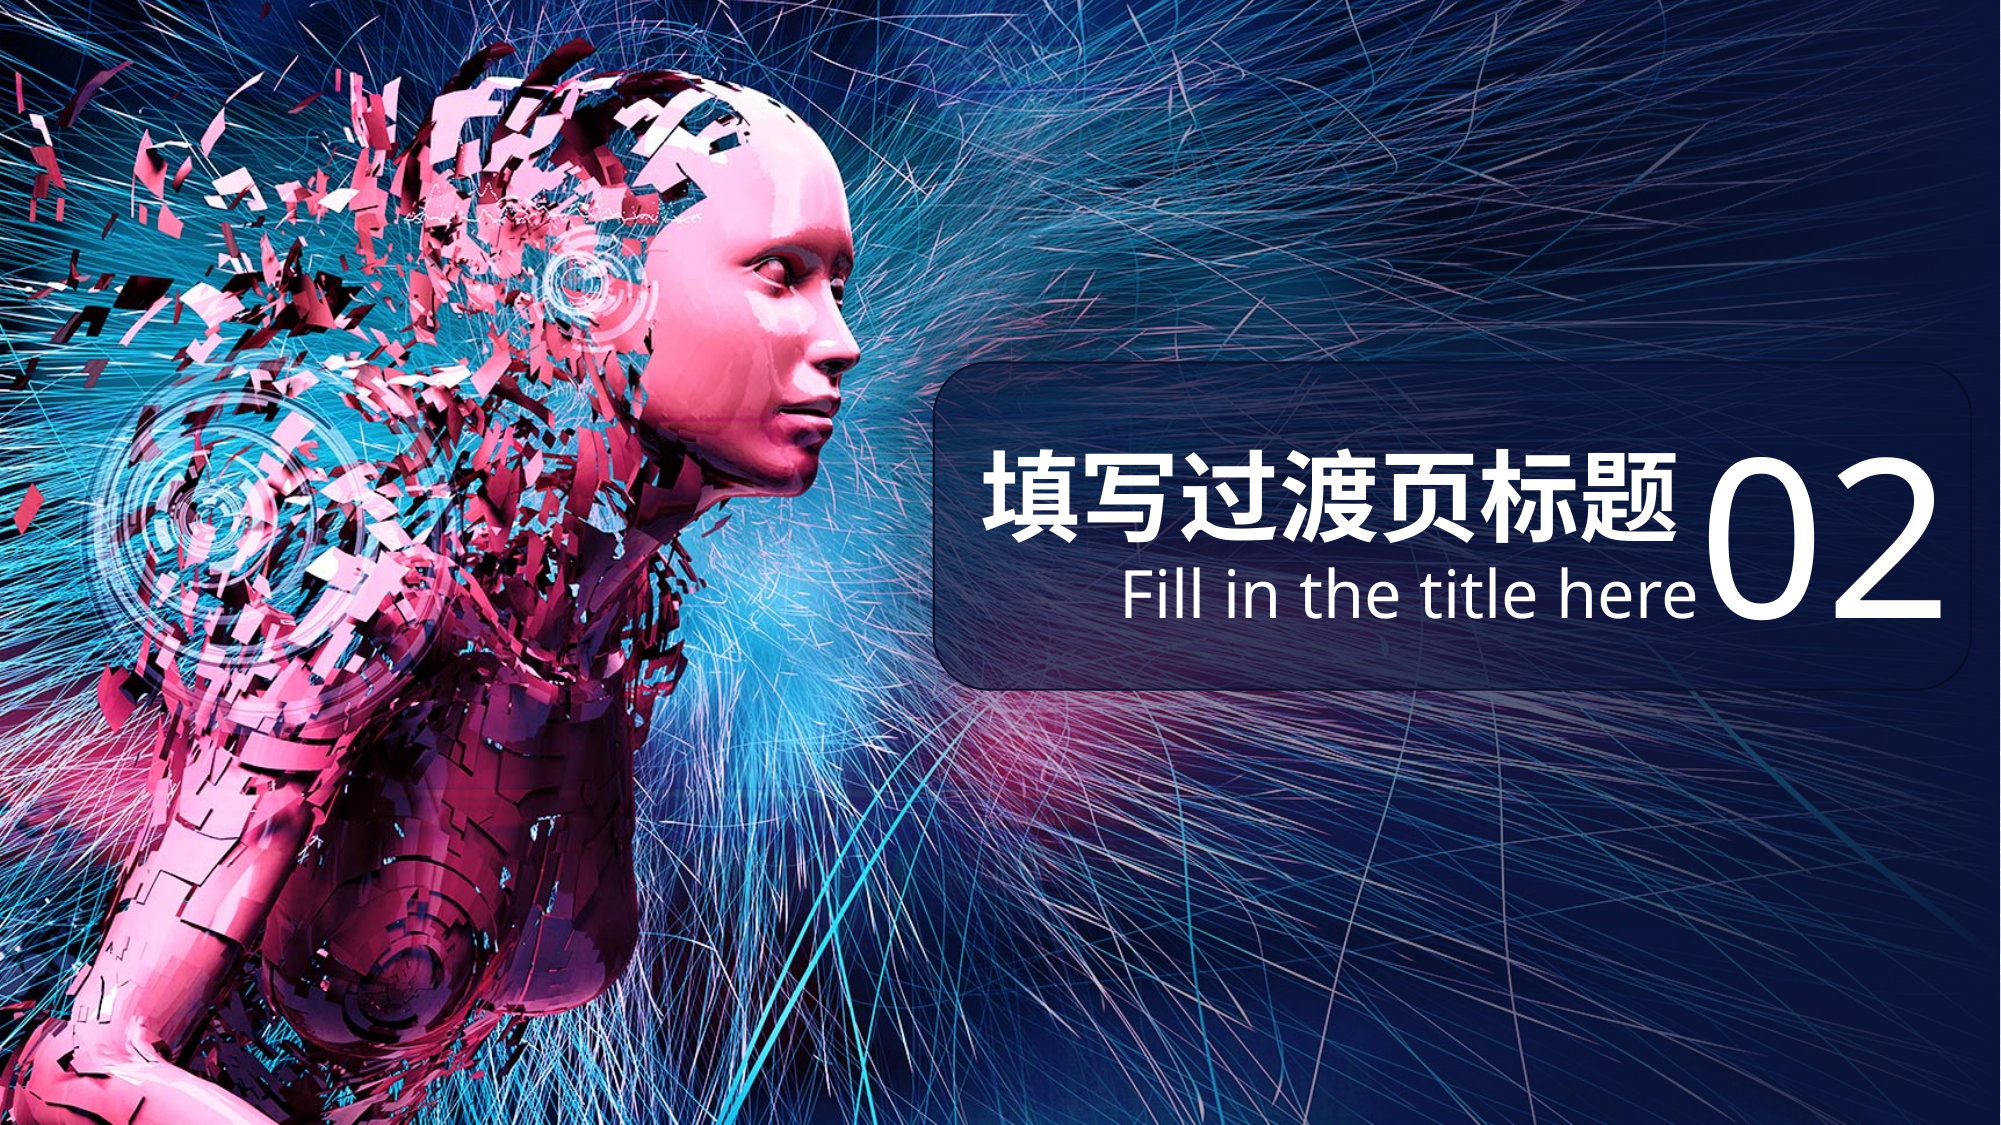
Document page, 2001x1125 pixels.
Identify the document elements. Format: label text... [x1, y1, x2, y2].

text_box Fill in the title here [1105, 544, 1683, 640]
text_box [932, 563, 1959, 691]
text_box [860, 563, 2000, 1125]
picture [0, 0, 860, 1125]
text_box [932, 361, 1965, 425]
text_box 02 [1683, 389, 1972, 671]
text_box [860, 0, 2000, 425]
text_box 填写过渡页标题 [464, 425, 1683, 563]
